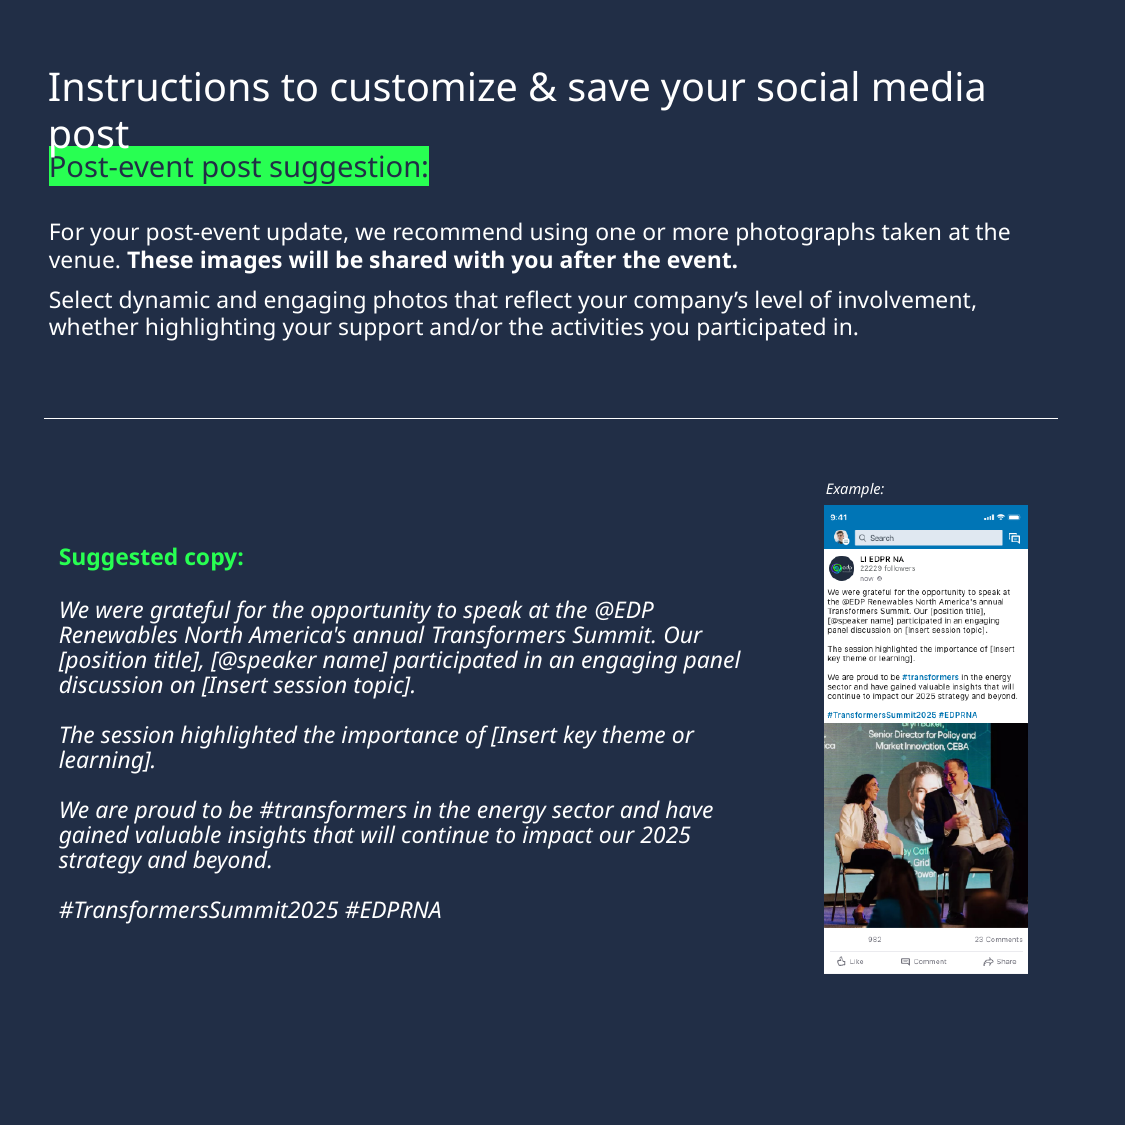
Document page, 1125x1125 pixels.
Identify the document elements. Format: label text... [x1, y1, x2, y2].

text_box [823, 505, 1028, 975]
text_box Suggested copy: We were grateful for the opportunity to speak at the @EDP Renewables North America's annual Transformers Summit. Our [position title], [@speaker name] participated in an engaging panel discussion on [Insert session topic]. ​ The session highlighted the importance of [Insert key theme or learning]. ​ We are proud to be #transformers in the energy sector and have gained valuable insights that will continue to impact our 2025 strategy and beyond. ​ #TransformersSummit2025 #EDPRNA​ [44, 535, 787, 931]
text_box Post-event post suggestion: For your post-event update, we recommend using one or more photographs taken at the venue. These images will be shared with you after the event. Select dynamic and engaging photos that reflect your company’s level of involvement, whether highlighting your support and/or the activities you participated in. [33, 140, 1069, 348]
text_box Example: [811, 472, 919, 505]
text_box Instructions to customize & save your social media post [33, 54, 1058, 164]
